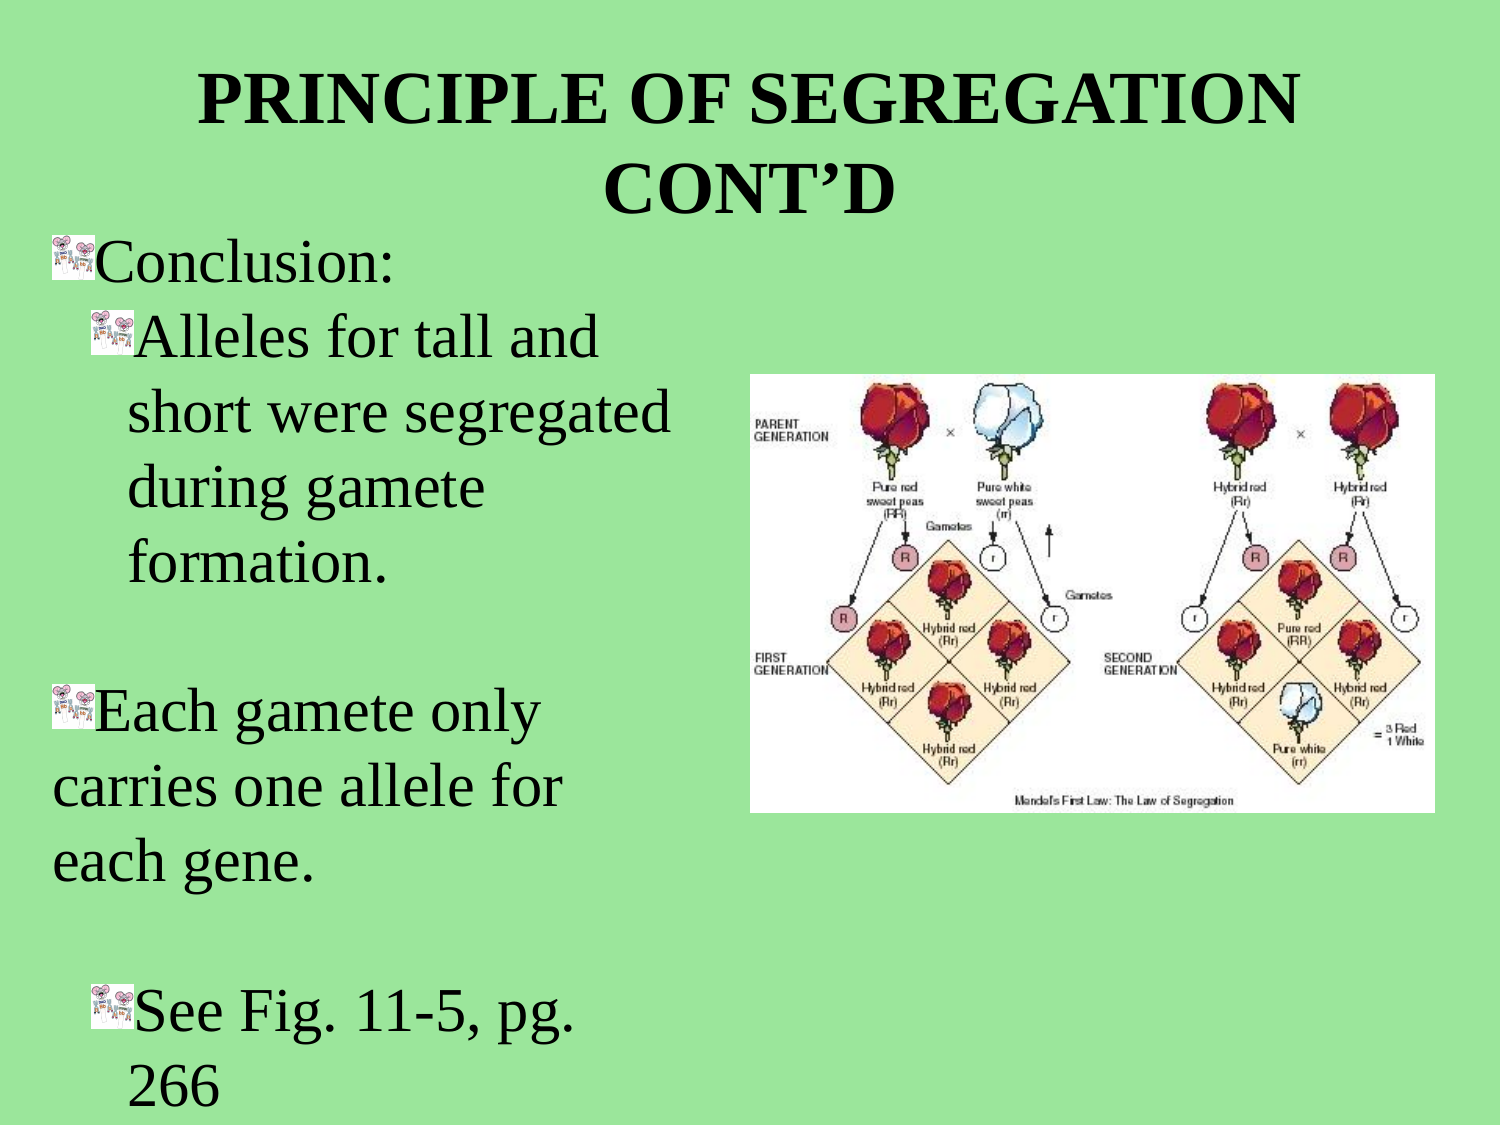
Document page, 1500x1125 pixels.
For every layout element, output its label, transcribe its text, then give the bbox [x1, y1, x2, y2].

picture [749, 374, 1435, 813]
picture [52, 235, 95, 280]
picture [91, 984, 134, 1029]
text_box Conclusion: Alleles for tall and short were segregated during gamete formation. Each gamete only carries one allele for each gene. See Fig. 11-5, pg. 266 [37, 212, 700, 1125]
title PRINCIPLE OF SEGREGATION CONT’D [75, 45, 1425, 233]
picture [91, 310, 134, 355]
picture [52, 684, 95, 729]
